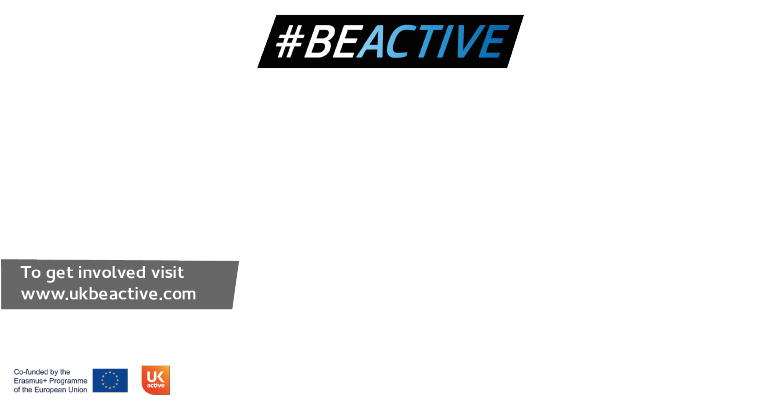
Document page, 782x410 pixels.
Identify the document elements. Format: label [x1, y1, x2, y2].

picture [0, 0, 545, 410]
